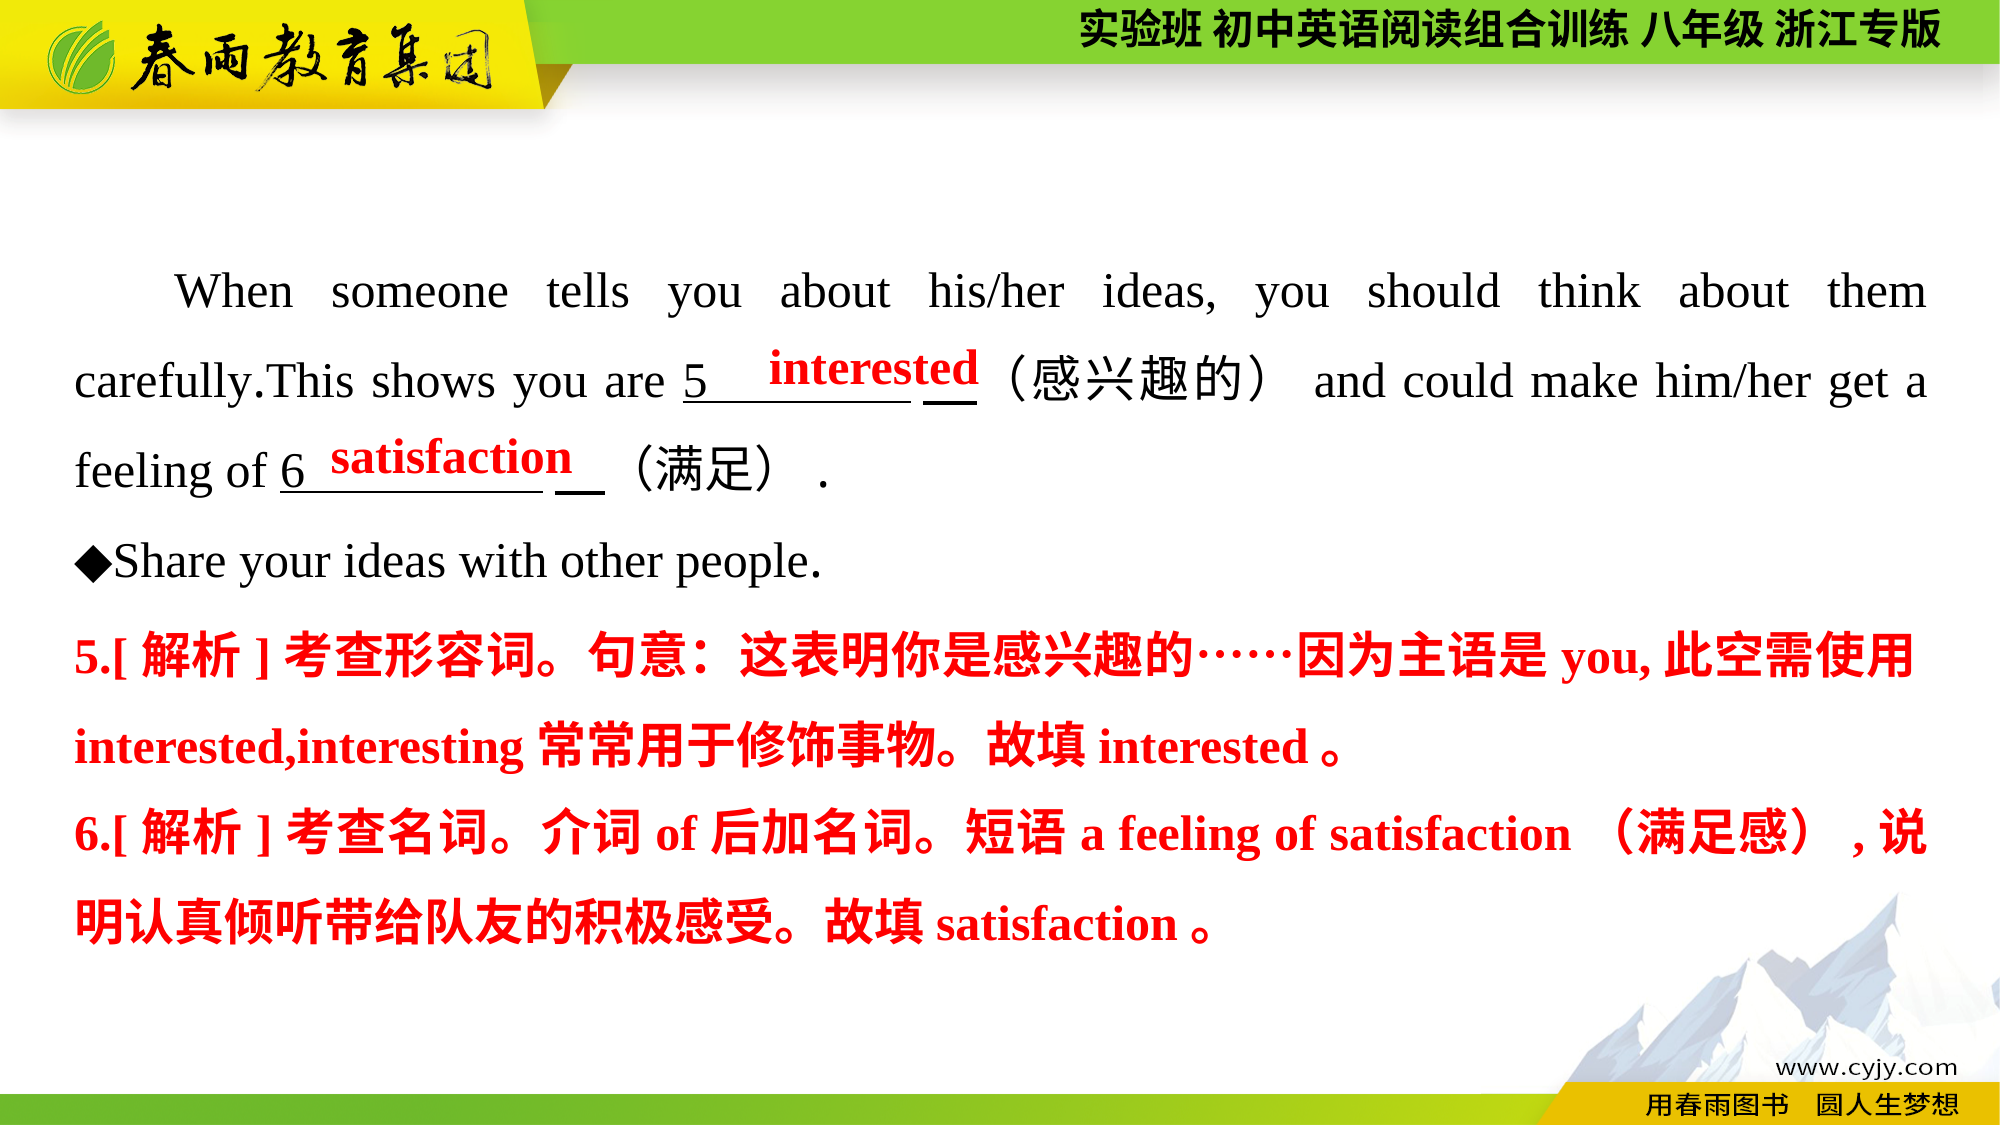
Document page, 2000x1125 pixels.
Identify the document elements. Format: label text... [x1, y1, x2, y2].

text_box 5.[解析]考查形容词。句意：这表明你是感兴趣的……因为主语是you,此空需使用interested,interesting常常用于修饰事物。故填interested。 [59, 586, 1944, 763]
text_box satisfaction [315, 415, 588, 491]
picture [0, 0, 2000, 1125]
list When someone tells you about his/her ideas, you should think about them carefully.This shows you are 5 （感兴趣的）and could make him/her get a feeling of 6 （满足）. ◆Share your ideas with other people. [59, 219, 1944, 586]
text_box 6.[解析]考查名词。介词of后加名词。短语a feeling of satisfaction（满足感）,说明认真倾听带给队友的积极感受。故填satisfaction。 [59, 763, 1944, 959]
text_box interested [754, 327, 995, 402]
